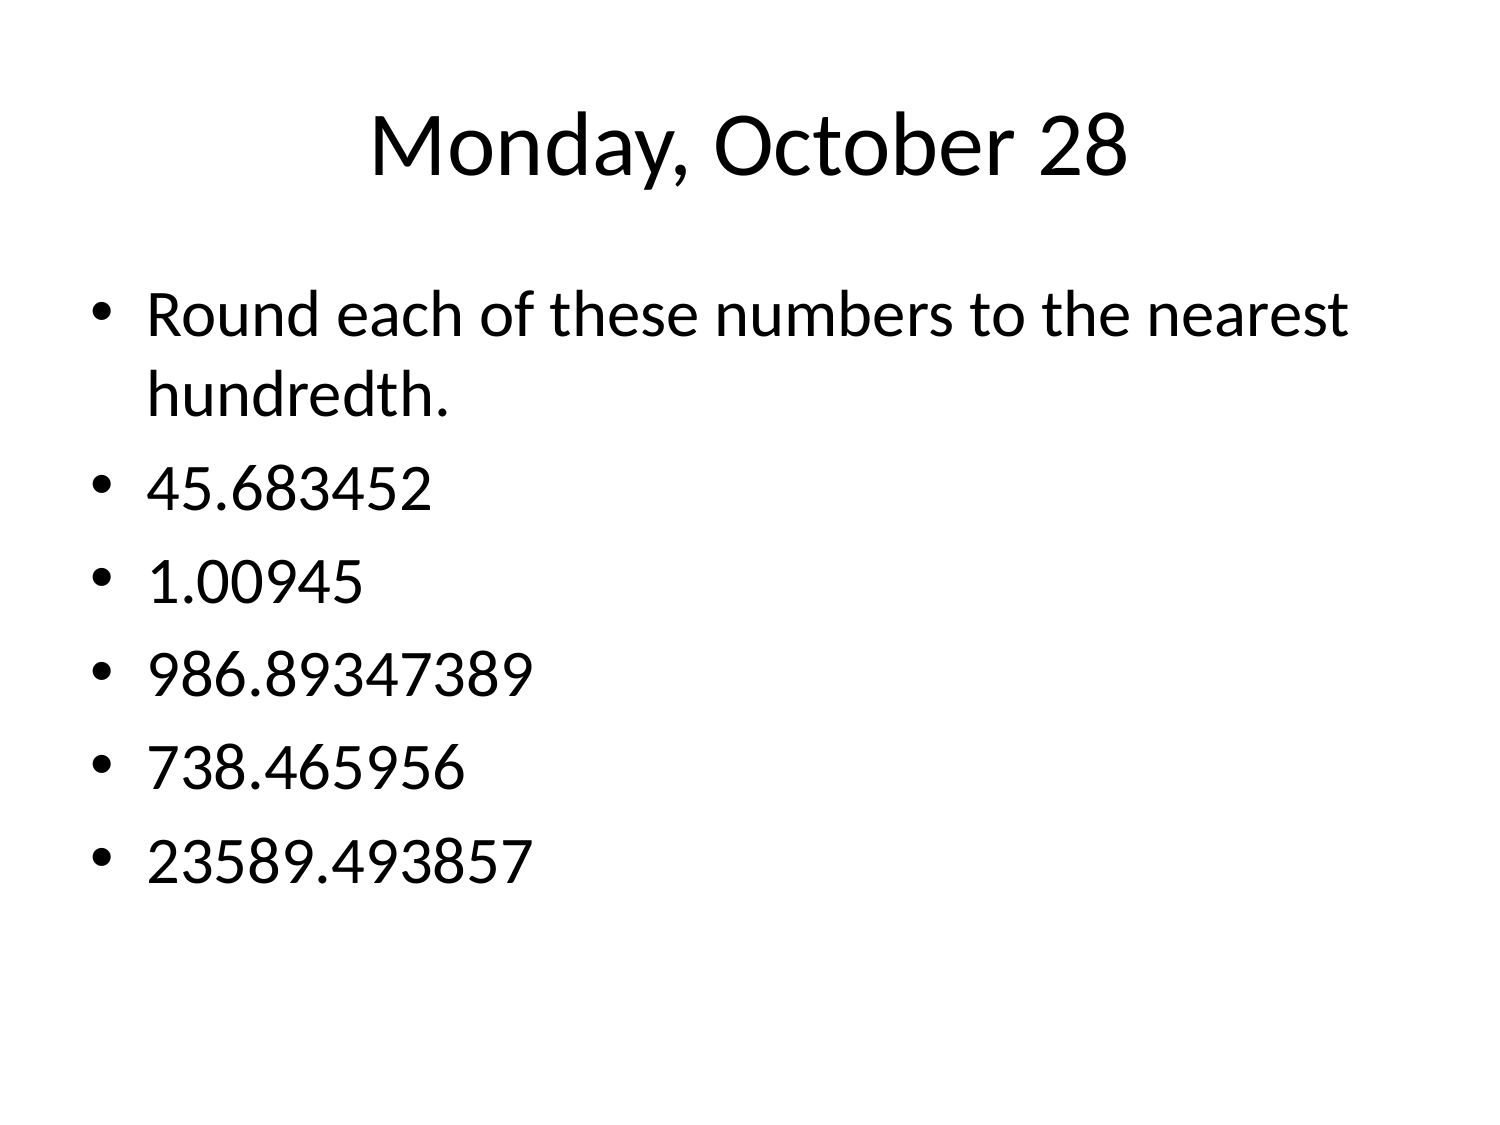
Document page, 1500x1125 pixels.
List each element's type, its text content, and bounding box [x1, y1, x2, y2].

title Monday, October 28 [75, 45, 1425, 233]
list Round each of these numbers to the nearest hundredth. 45.683452 1.00945 986.89347389 738.465956 23589.493857 [75, 262, 1425, 1005]
